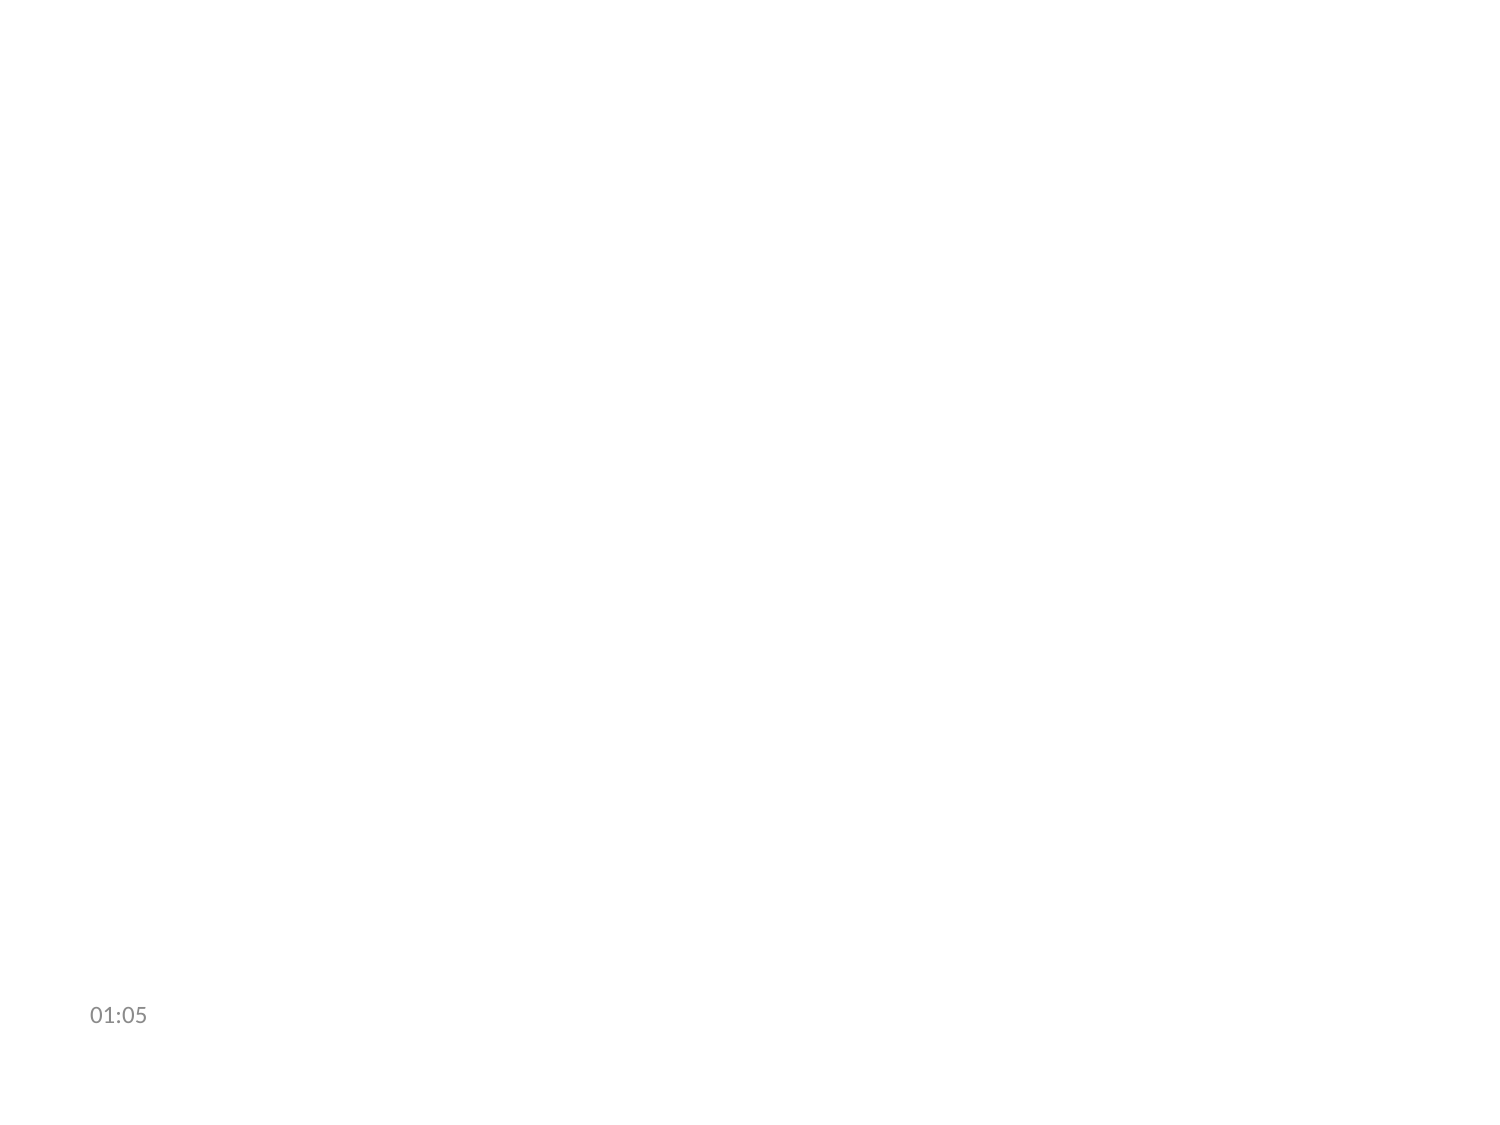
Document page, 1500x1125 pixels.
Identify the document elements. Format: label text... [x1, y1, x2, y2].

text_box 15:35 [75, 983, 425, 1044]
